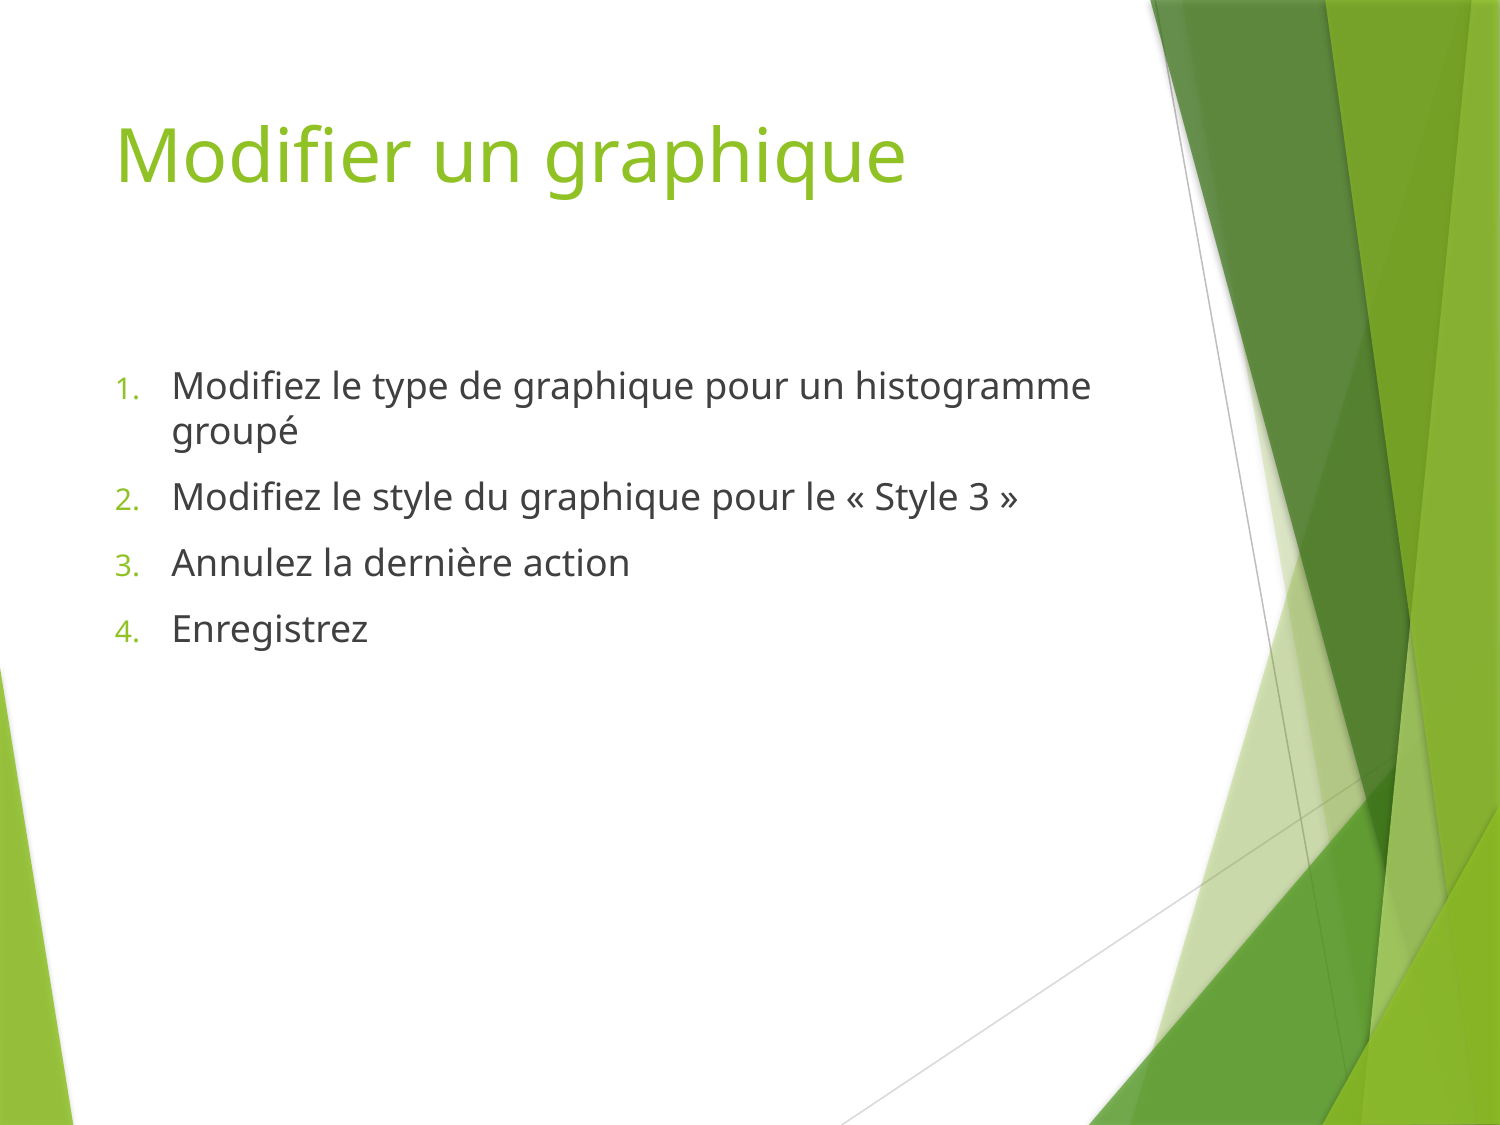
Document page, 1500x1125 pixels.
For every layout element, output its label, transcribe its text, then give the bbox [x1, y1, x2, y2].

list Modifiez le type de graphique pour un histogramme groupé Modifiez le style du graphique pour le « Style 3 » Annulez la dernière action Enregistrez [99, 354, 1142, 992]
title Modifier un graphique [99, 99, 1142, 317]
